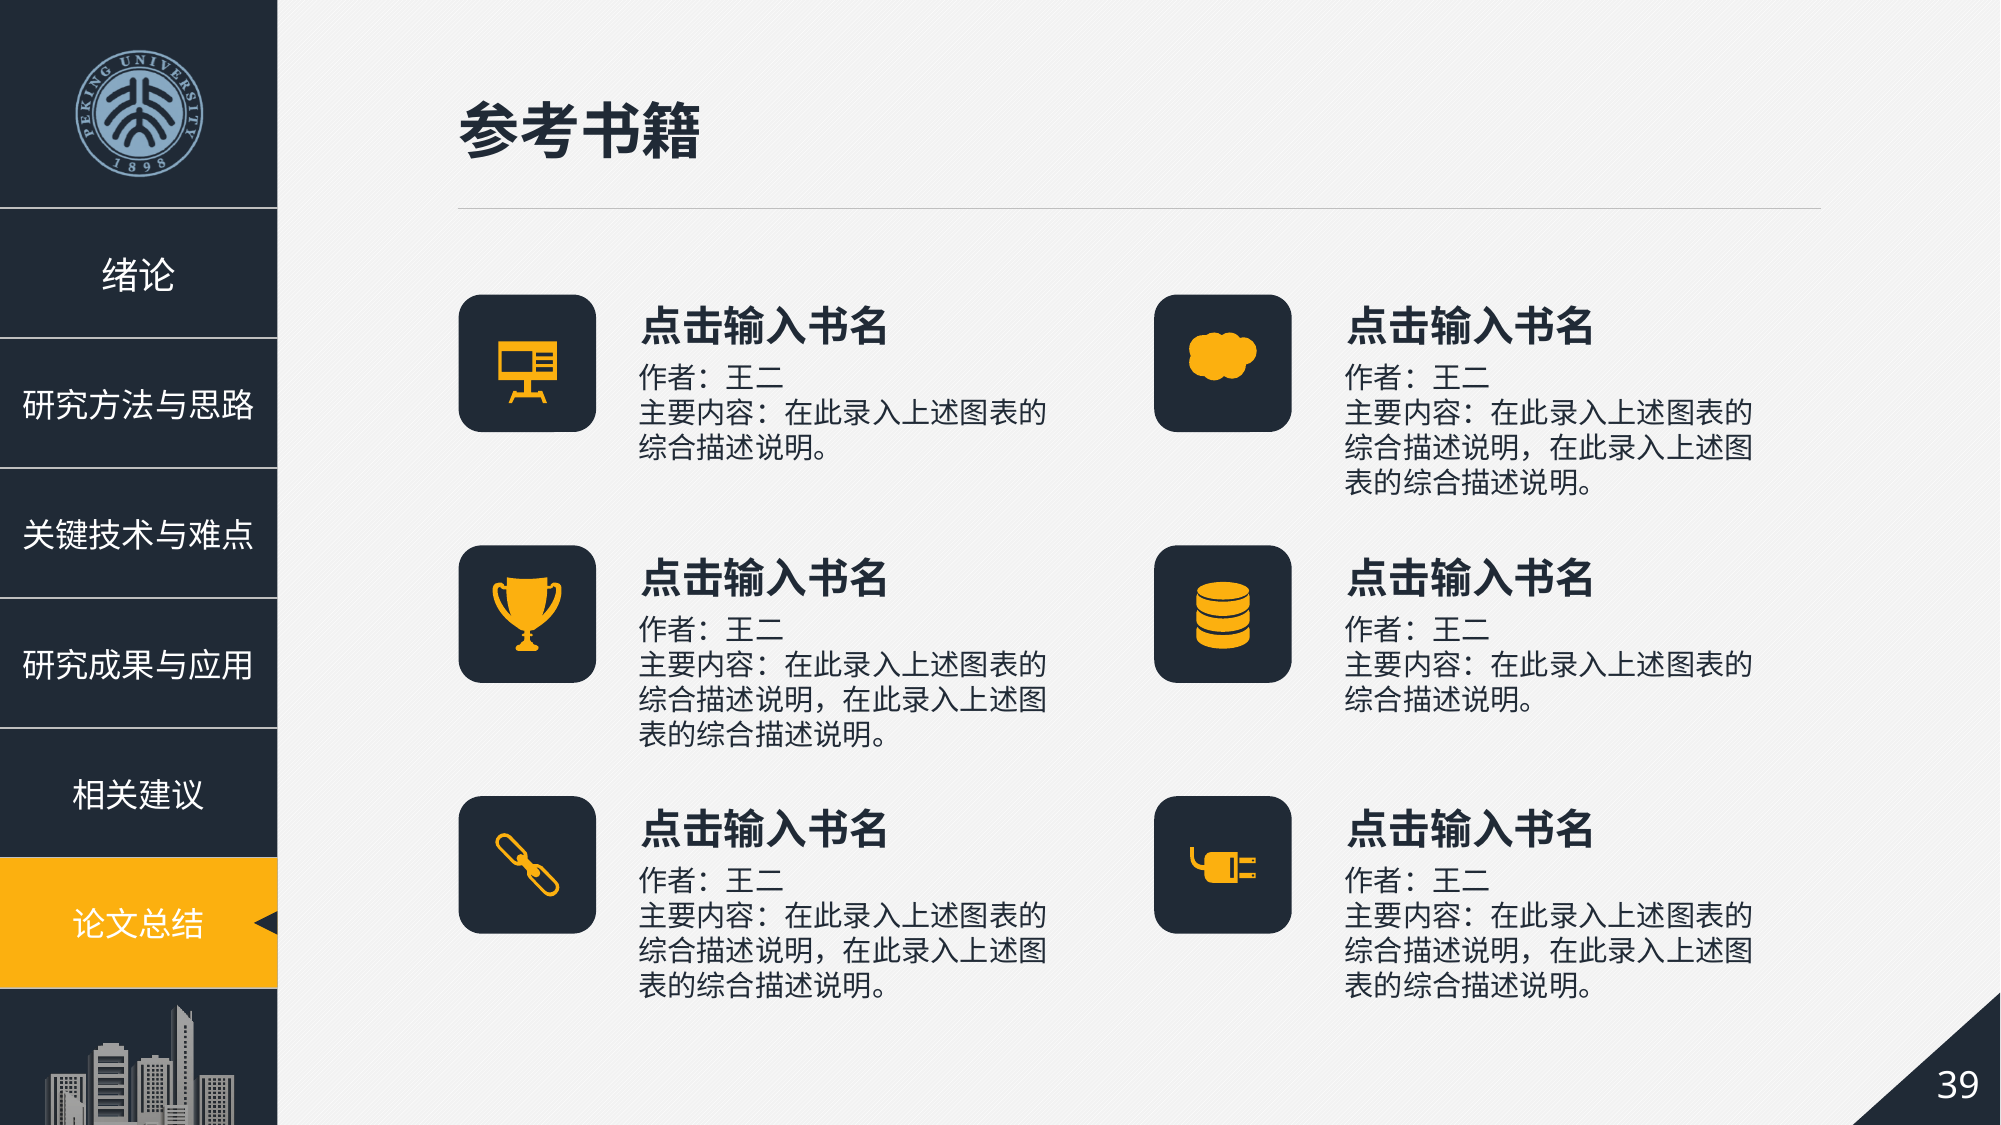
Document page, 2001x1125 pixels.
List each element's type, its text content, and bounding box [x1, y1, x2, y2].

text_box 作者：王二 主要内容：在此录入上述图表的综合描述说明。 [1329, 603, 1776, 724]
text_box 点击输入书名 [1332, 292, 1613, 352]
text_box 点击输入书名 [1332, 543, 1613, 603]
text_box 作者：王二 主要内容：在此录入上述图表的综合描述说明，在此录入上述图表的综合描述说明。 [1329, 352, 1776, 508]
text_box 作者：王二 主要内容：在此录入上述图表的综合描述说明，在此录入上述图表的综合描述说明。 [1329, 855, 1776, 1010]
text_box 点击输入书名 [625, 543, 906, 603]
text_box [458, 545, 597, 683]
picture [16, 1004, 260, 1125]
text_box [1154, 545, 1292, 683]
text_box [458, 796, 597, 934]
text_box 点击输入书名 [625, 292, 906, 352]
text_box 点击输入书名 [625, 795, 906, 855]
text_box 点击输入书名 [1332, 795, 1613, 855]
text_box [1154, 796, 1292, 934]
text_box 参考书籍 [443, 84, 718, 173]
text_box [1154, 294, 1292, 433]
text_box 作者：王二 主要内容：在此录入上述图表的综合描述说明，在此录入上述图表的综合描述说明。 [623, 603, 1070, 759]
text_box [458, 294, 597, 433]
text_box 作者：王二 主要内容：在此录入上述图表的综合描述说明。 [623, 352, 1070, 473]
text_box 作者：王二 主要内容：在此录入上述图表的综合描述说明，在此录入上述图表的综合描述说明。 [623, 855, 1070, 1010]
